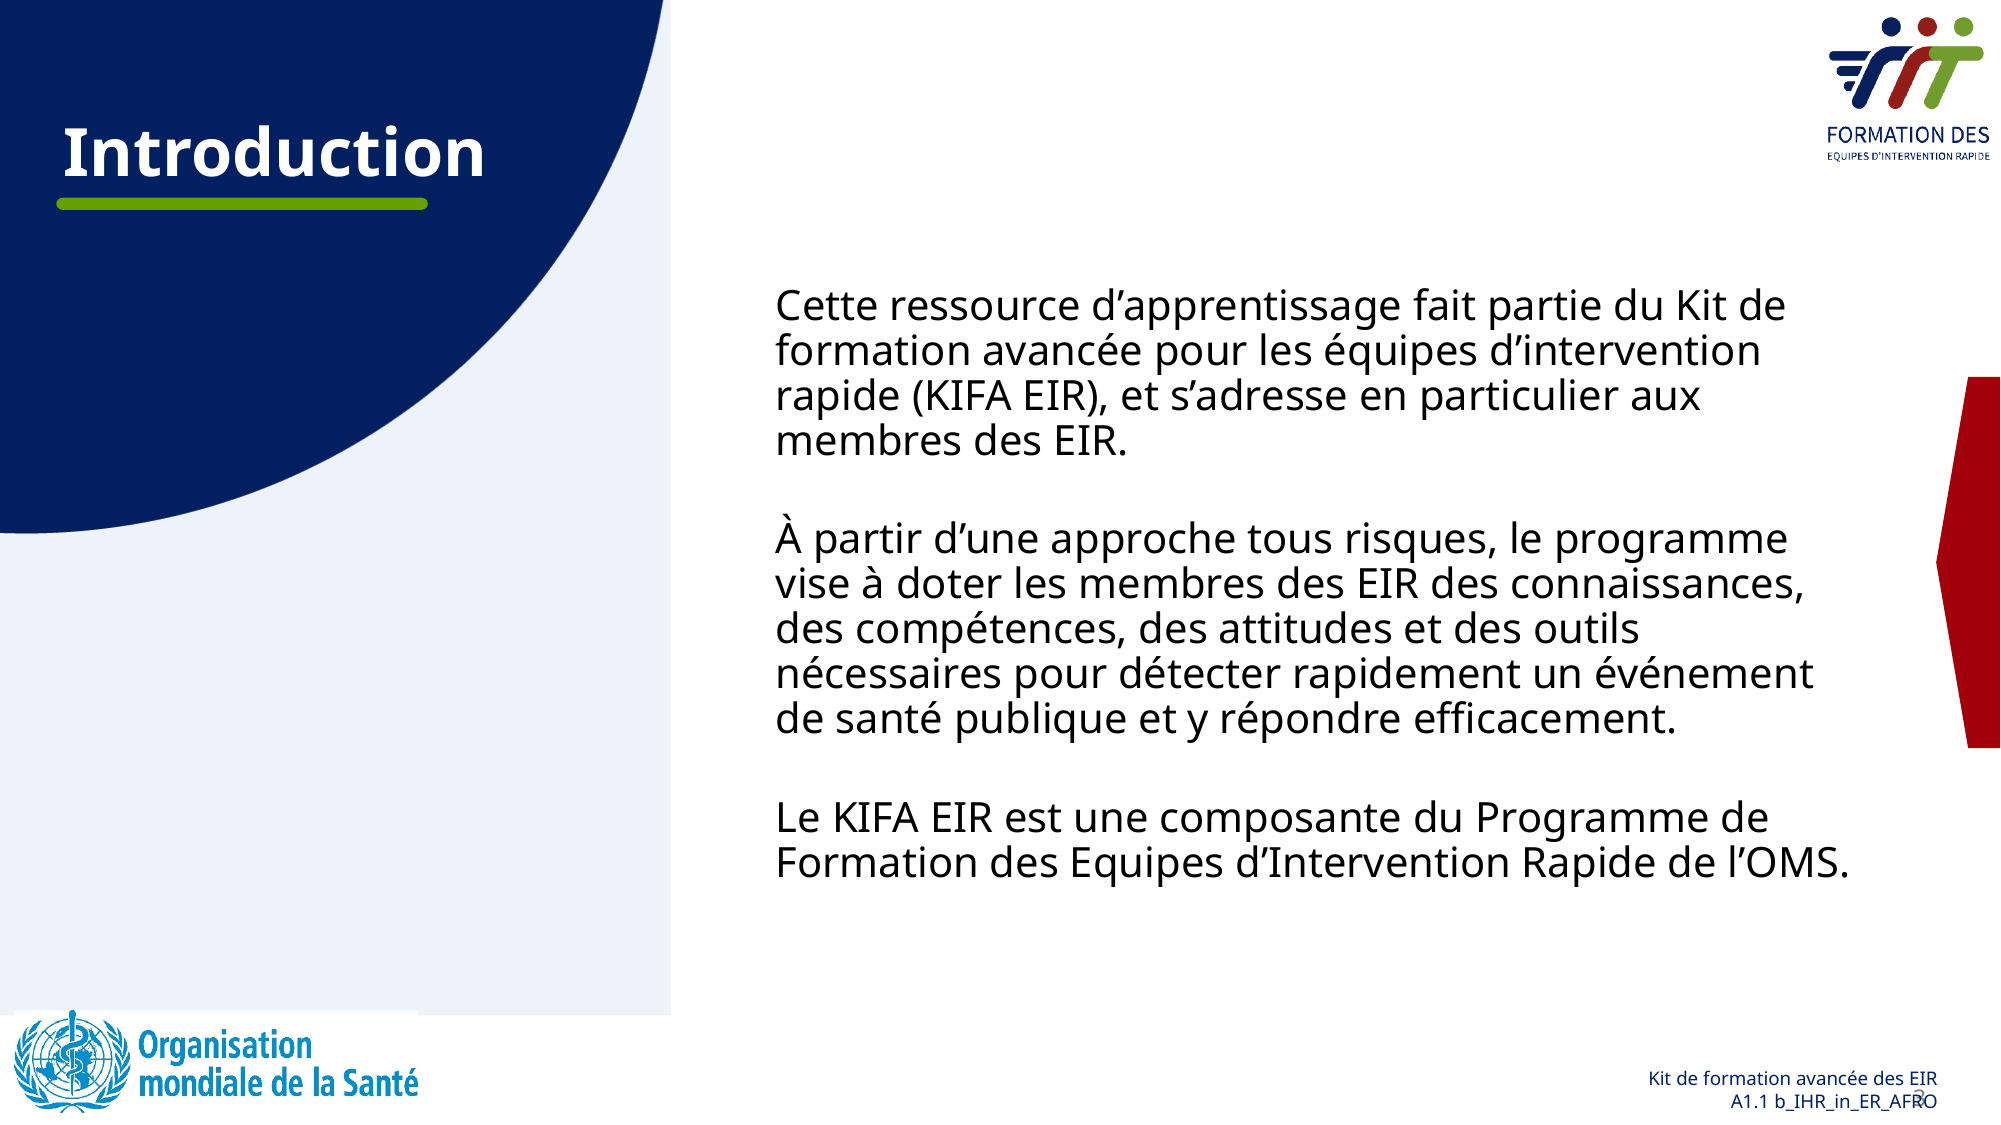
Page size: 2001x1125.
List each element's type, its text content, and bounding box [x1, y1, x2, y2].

picture [75, 1029, 82, 1041]
picture [0, 0, 670, 538]
picture [14, 1010, 418, 1113]
list Cette ressource d’apprentissage fait partie du Kit de formation avancée pour les équipes d’intervention rapide (KIFA EIR), et s’adresse en particulier aux membres des EIR. À partir d’une approche tous risques, le programme vise à doter les membres des EIR des connaissances, des compétences, des attitudes et des outils nécessaires pour détecter rapidement un événement de santé publique et y répondre efficacement. Le KIFA EIR est une composante du Programme de Formation des Equipes d’Intervention Rapide de l’OMS. [775, 266, 1861, 905]
picture [1827, 16, 1990, 162]
text_box [56, 197, 428, 210]
title Introduction [55, 110, 532, 194]
